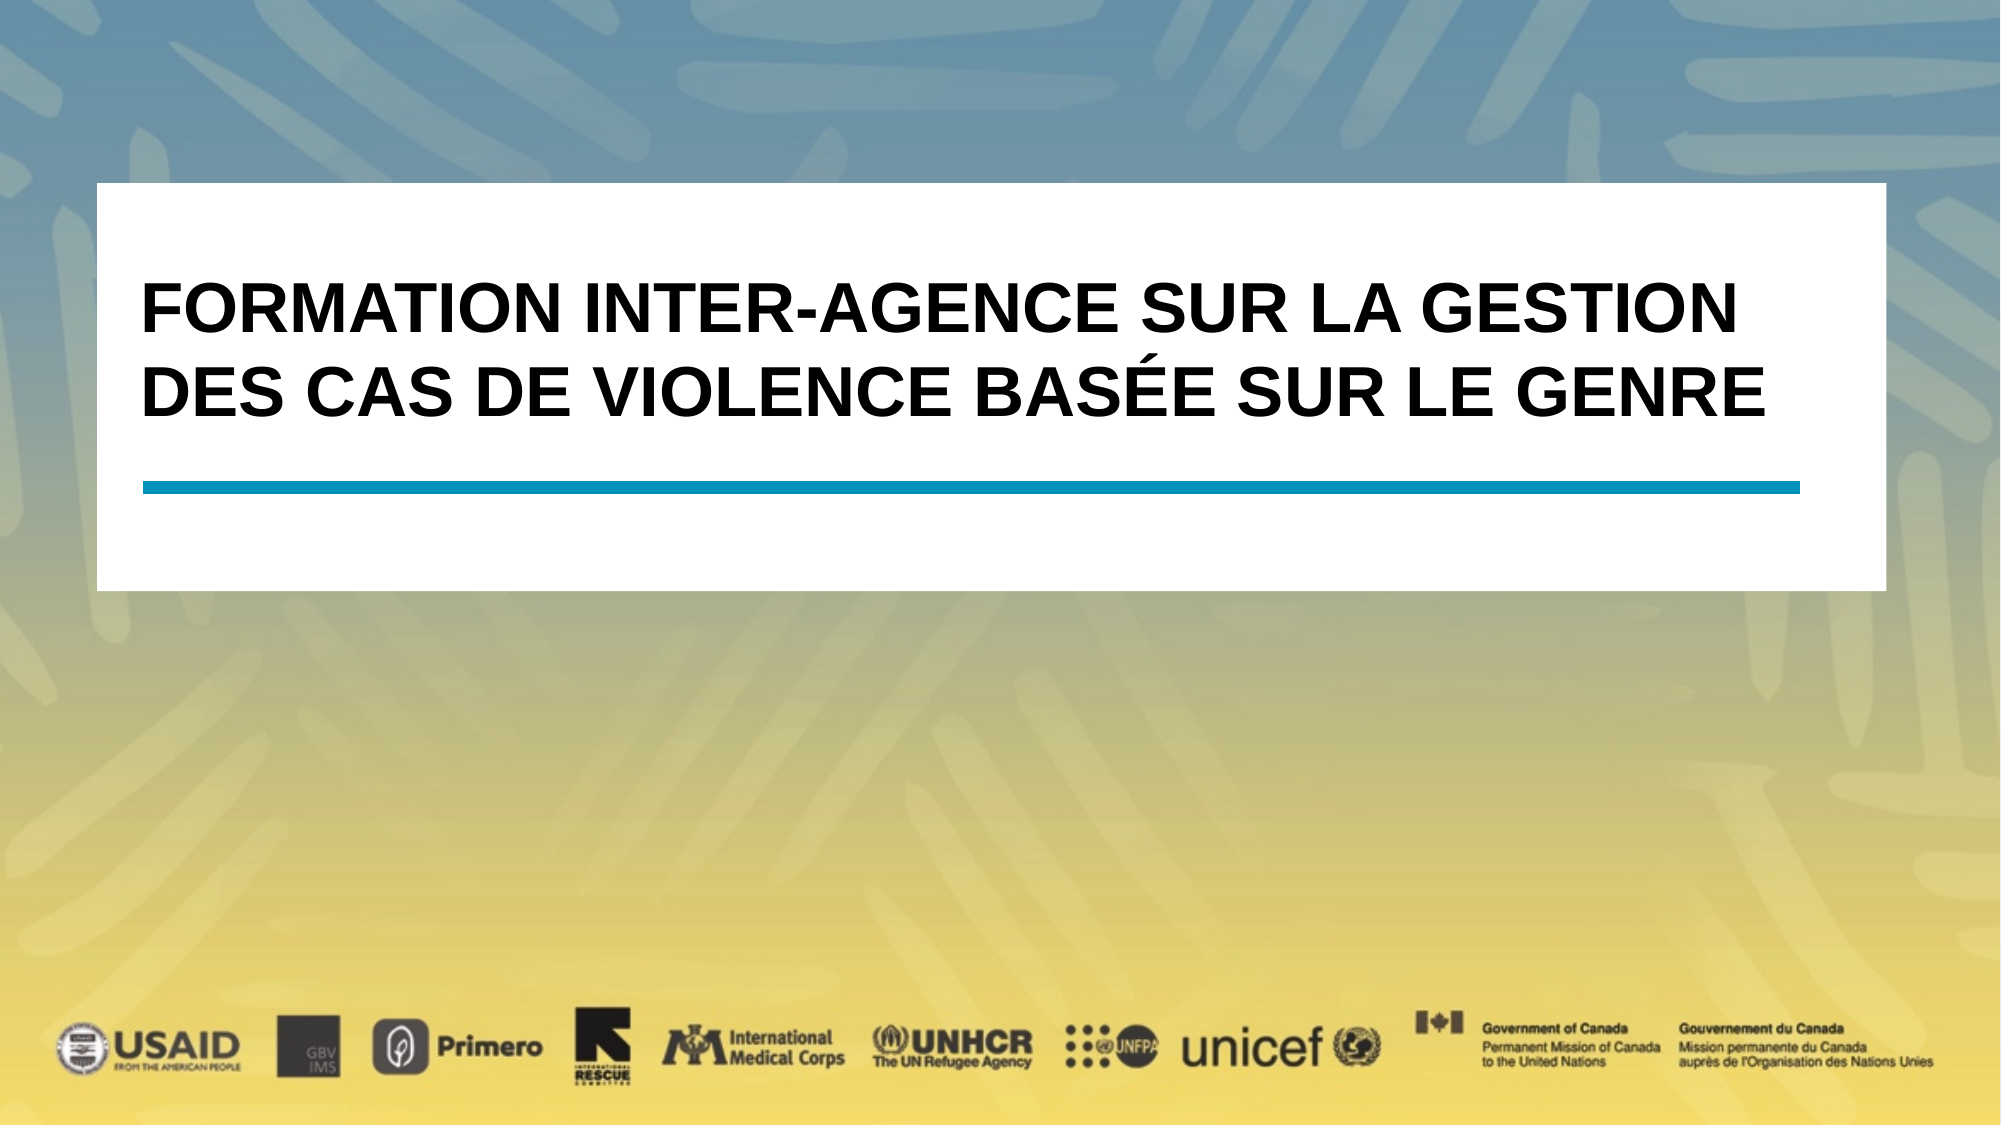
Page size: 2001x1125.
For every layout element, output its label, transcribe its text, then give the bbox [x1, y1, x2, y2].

text_box FORMATION INTER-AGENCE SUR LA GESTION DES CAS DE VIOLENCE BASÉE SUR LE GENRE [126, 253, 1820, 439]
picture [0, 0, 2001, 1125]
